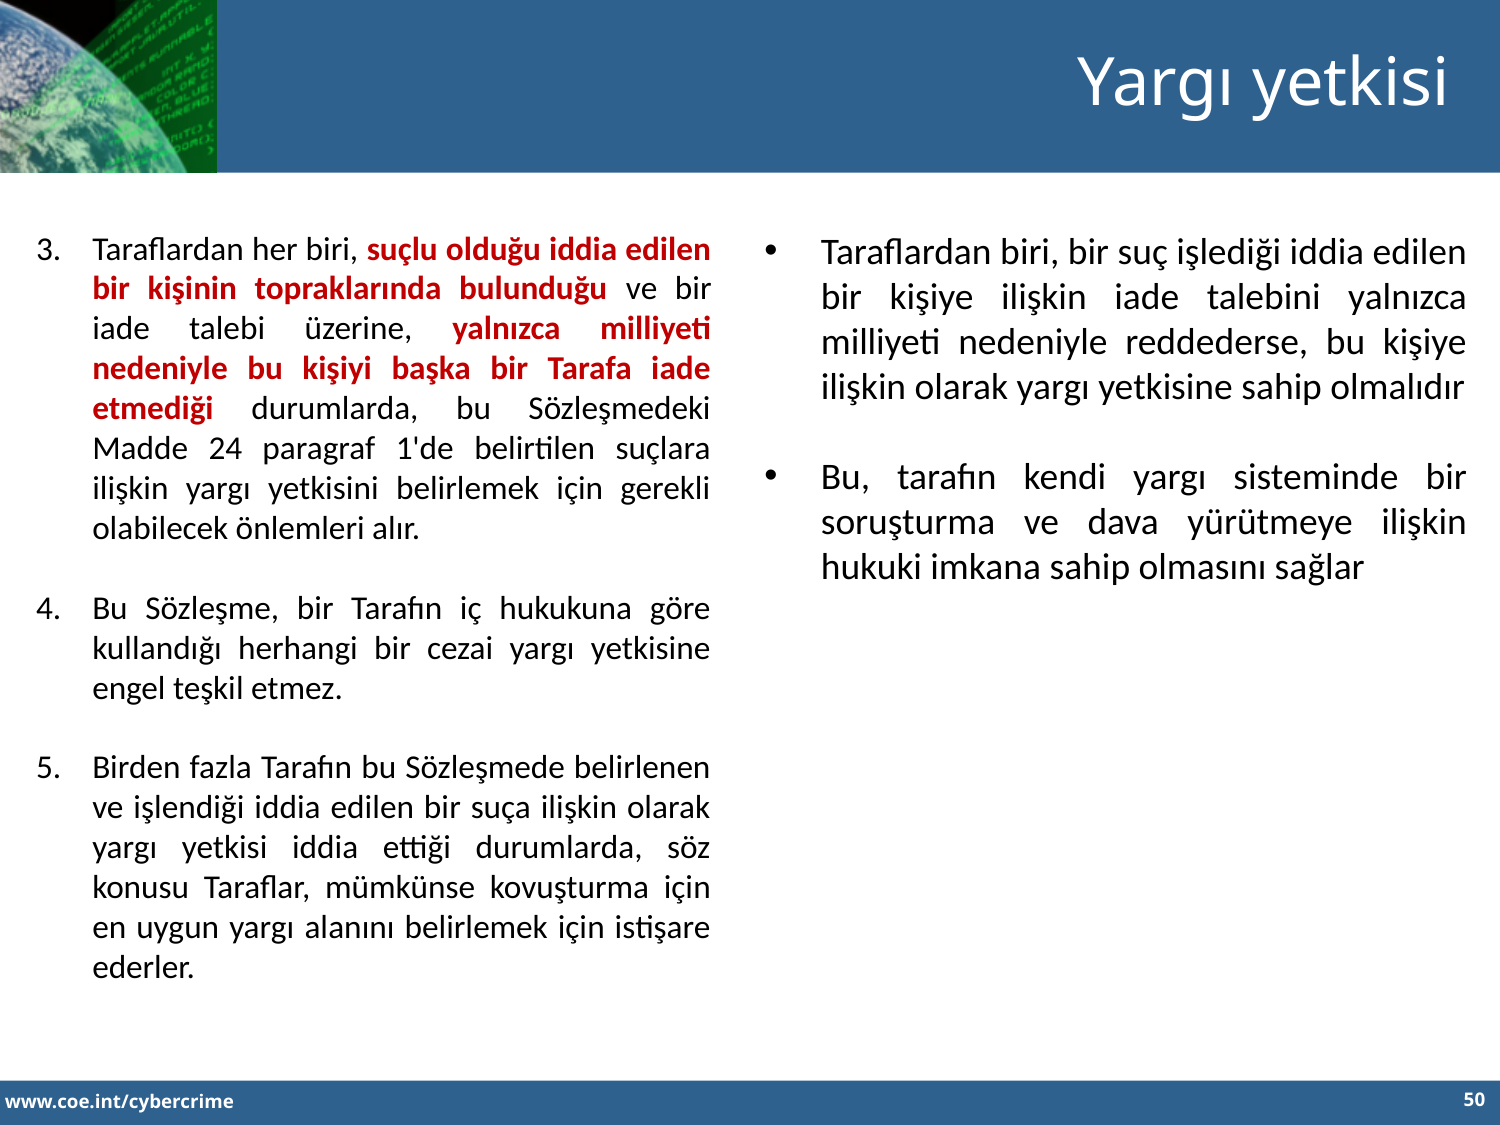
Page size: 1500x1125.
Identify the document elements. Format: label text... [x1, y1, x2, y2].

text_box Taraflardan her biri, suçlu olduğu iddia edilen bir kişinin topraklarında bulunduğu ve bir iade talebi üzerine, yalnızca milliyeti nedeniyle bu kişiyi başka bir Tarafa iade etmediği durumlarda, bu Sözleşmedeki Madde 24 paragraf 1'de belirtilen suçlara ilişkin yargı yetkisini belirlemek için gerekli olabilecek önlemleri alır. Bu Sözleşme, bir Tarafın iç hukukuna göre kullandığı herhangi bir cezai yargı yetkisine engel teşkil etmez. Birden fazla Tarafın bu Sözleşmede belirlenen ve işlendiği iddia edilen bir suça ilişkin olarak yargı yetkisi iddia ettiği durumlarda, söz konusu Taraflar, mümkünse kovuşturma için en uygun yargı alanını belirlemek için istişare ederler. [21, 219, 727, 993]
picture [0, 0, 217, 173]
text_box Taraflardan biri, bir suç işlediği iddia edilen bir kişiye ilişkin iade talebini yalnızca milliyeti nedeniyle reddederse, bu kişiye ilişkin olarak yargı yetkisine sahip olmalıdır Bu, tarafın kendi yargı sisteminde bir soruşturma ve dava yürütmeye ilişkin hukuki imkana sahip olmasını sağlar [749, 219, 1483, 594]
text_box Yargı yetkisi [230, 31, 1483, 126]
